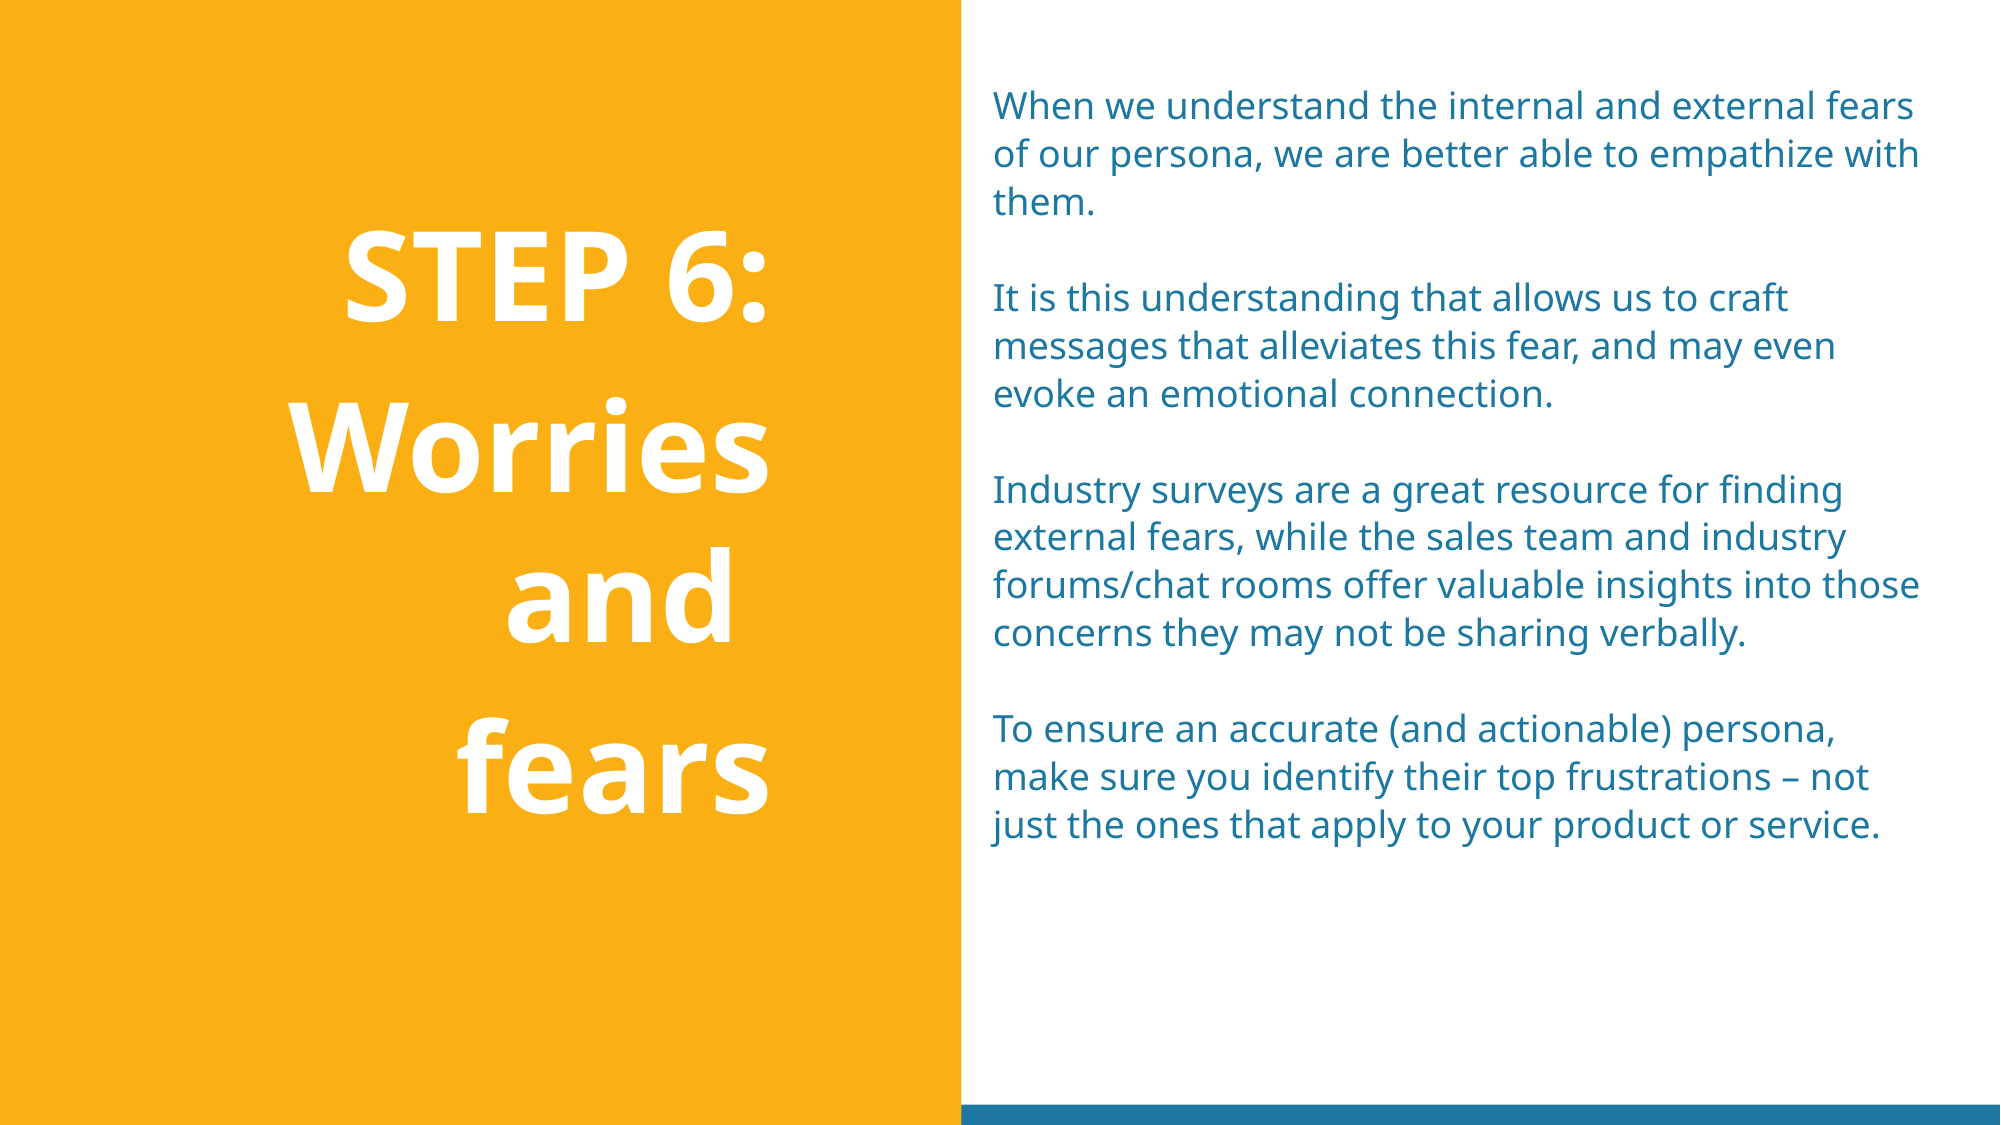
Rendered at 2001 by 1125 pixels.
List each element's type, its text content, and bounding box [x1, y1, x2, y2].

text_box STEP 6: Worries and fears [70, 188, 788, 256]
text_box When we understand the internal and external fears of our persona, we are better able to empathize with them. It is this understanding that allows us to craft messages that alleviates this fear, and may even evoke an emotional connection. Industry surveys are a great resource for finding external fears, while the sales team and industry forums/chat rooms offer valuable insights into those concerns they may not be sharing verbally. To ensure an accurate (and actionable) persona, make sure you identify their top frustrations – not just the ones that apply to your product or service. [978, 72, 1955, 854]
text_box [0, 0, 962, 1125]
